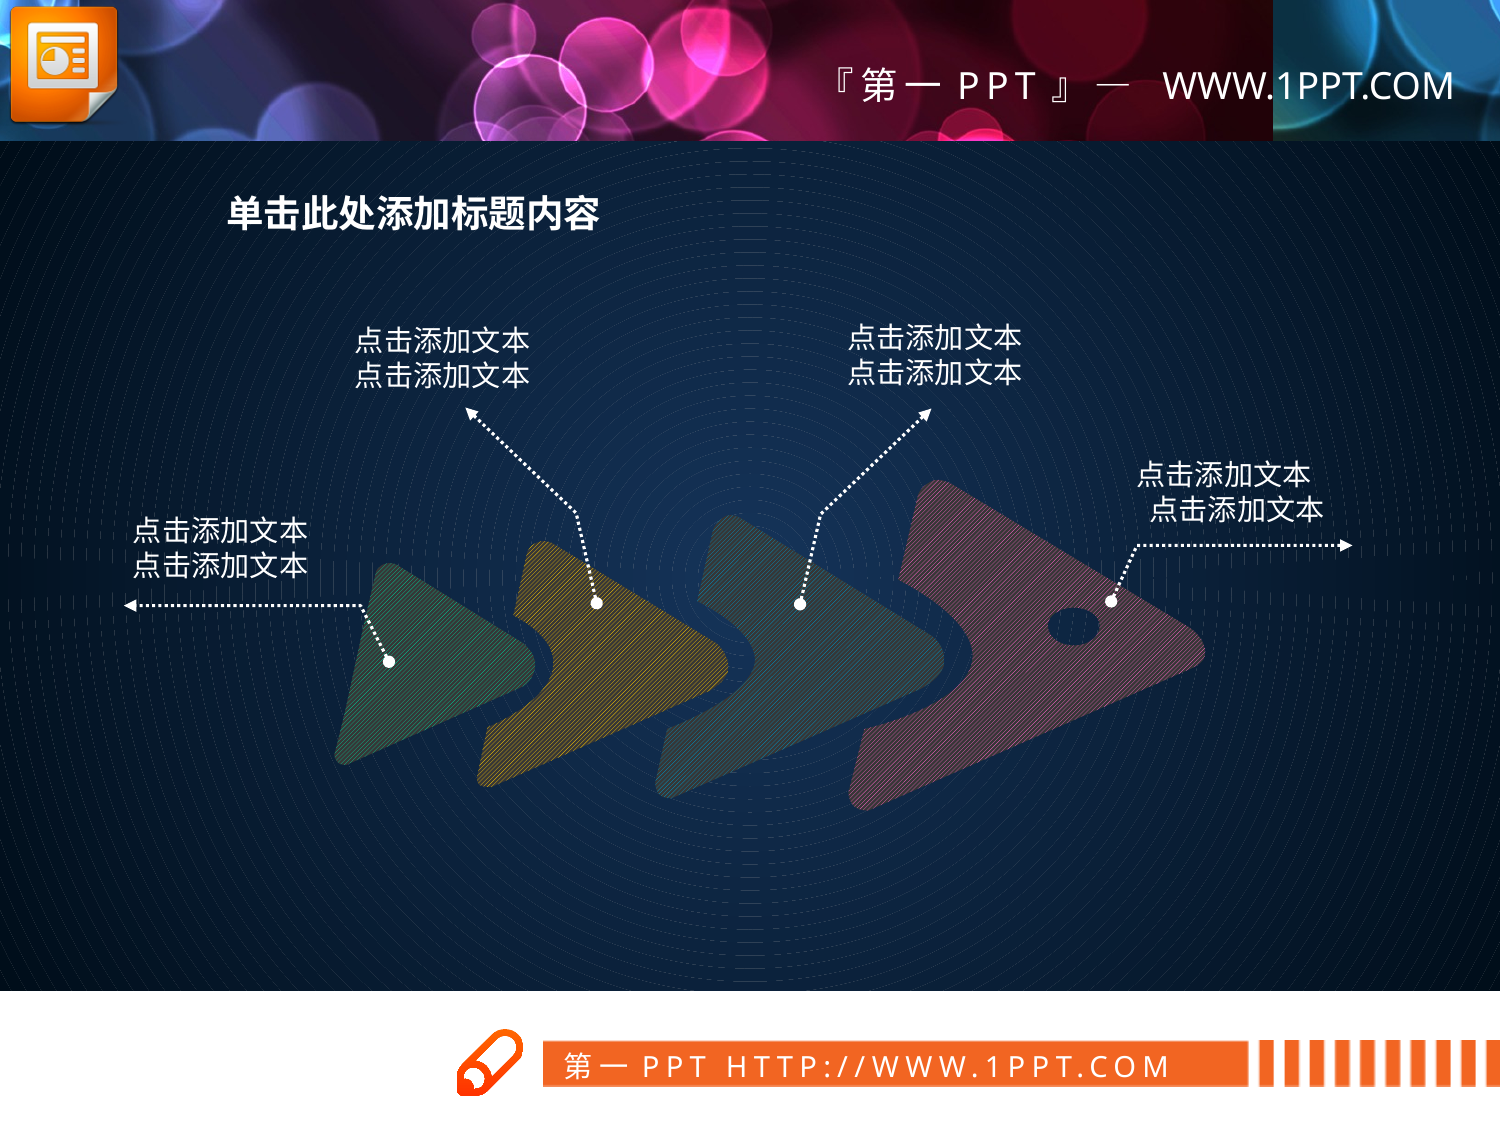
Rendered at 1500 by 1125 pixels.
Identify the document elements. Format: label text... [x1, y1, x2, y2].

picture [543, 1040, 1500, 1087]
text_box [799, 311, 1066, 605]
picture [0, 0, 1500, 141]
text_box 单击此处添加标题内容 [194, 184, 633, 241]
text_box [340, 314, 598, 604]
text_box [334, 612, 536, 765]
text_box [848, 555, 1206, 811]
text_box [1110, 448, 1364, 602]
text_box [655, 515, 945, 799]
text_box [476, 572, 729, 788]
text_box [117, 504, 390, 663]
